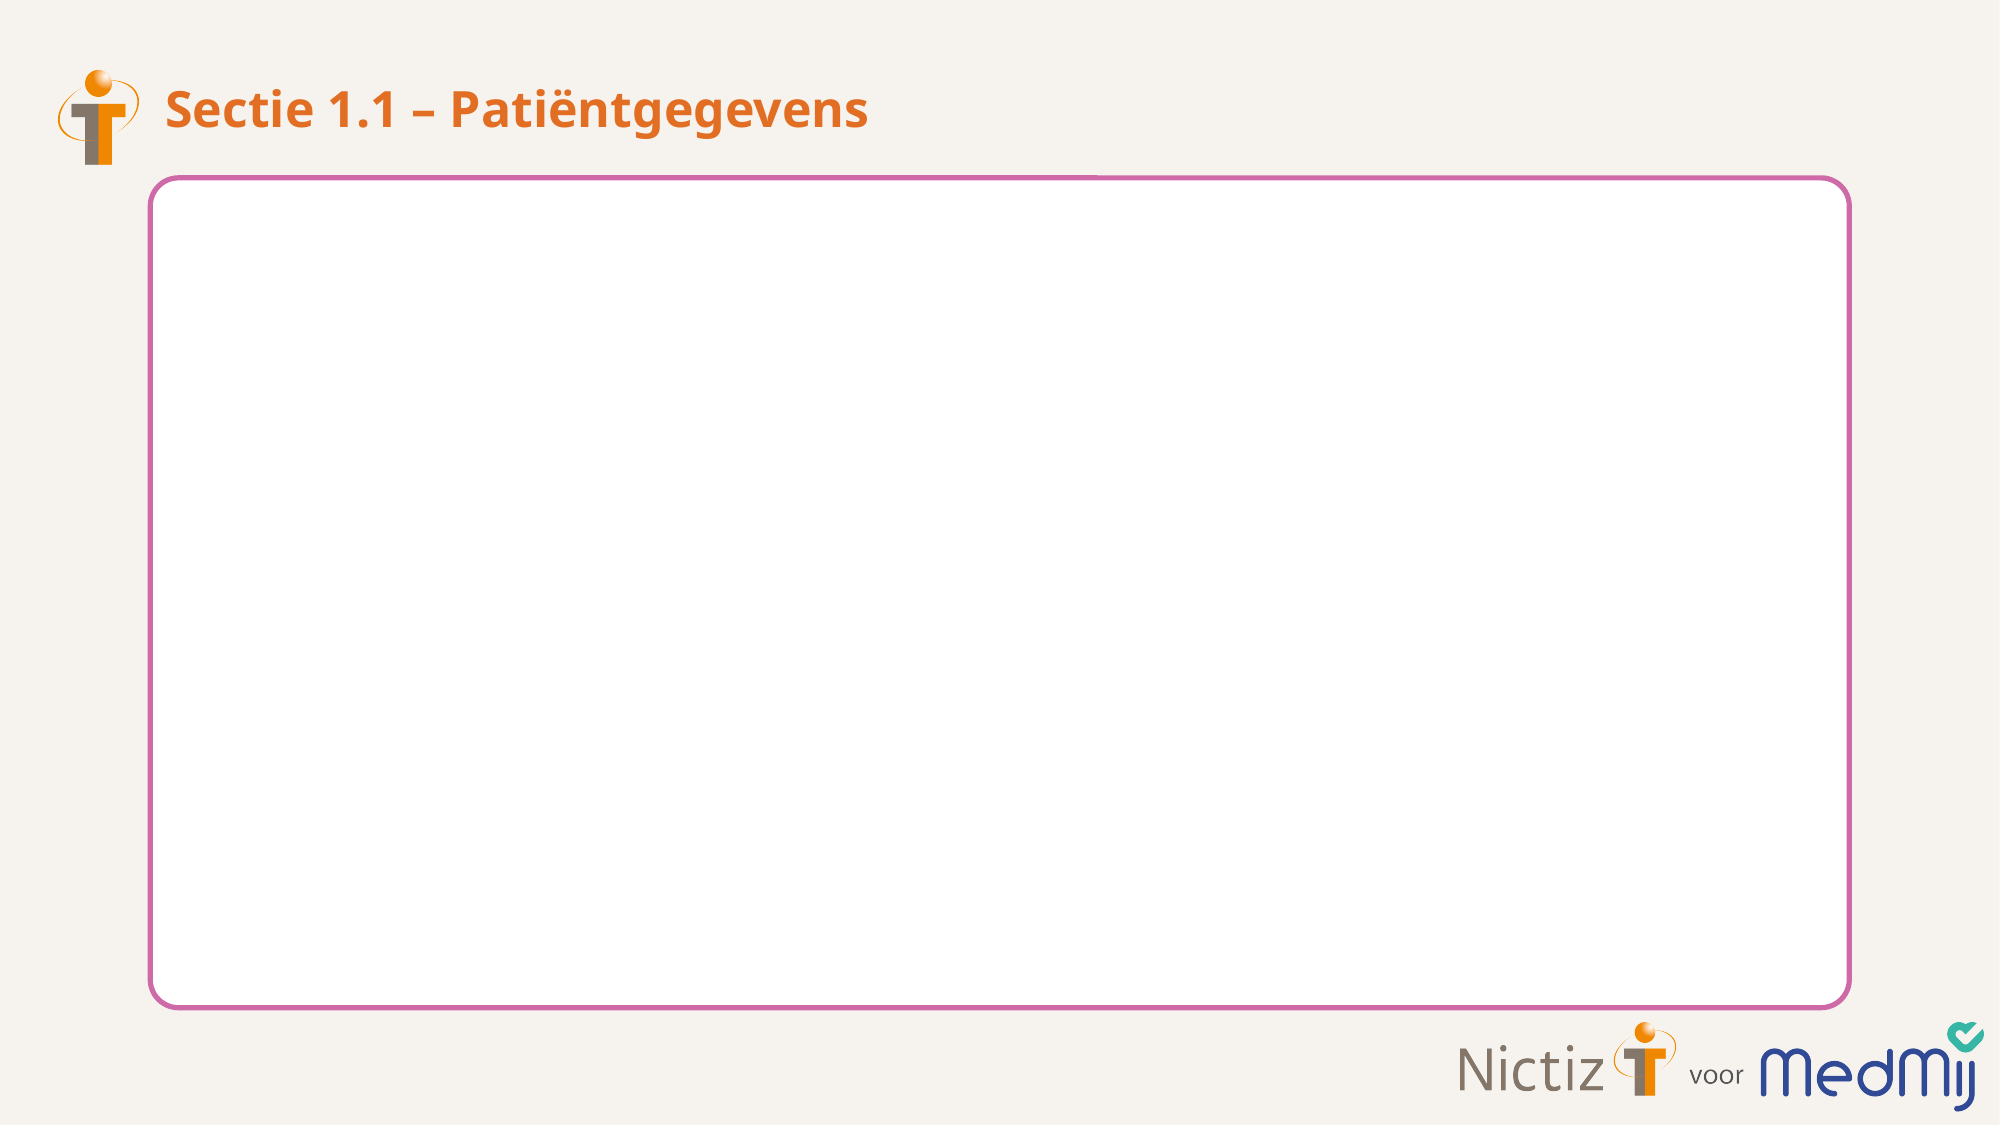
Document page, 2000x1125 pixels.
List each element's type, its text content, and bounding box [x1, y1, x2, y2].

title Sectie 1.1 – Patiëntgegevens [150, 76, 1850, 165]
picture [50, 66, 151, 187]
picture [1457, 1019, 1988, 1113]
